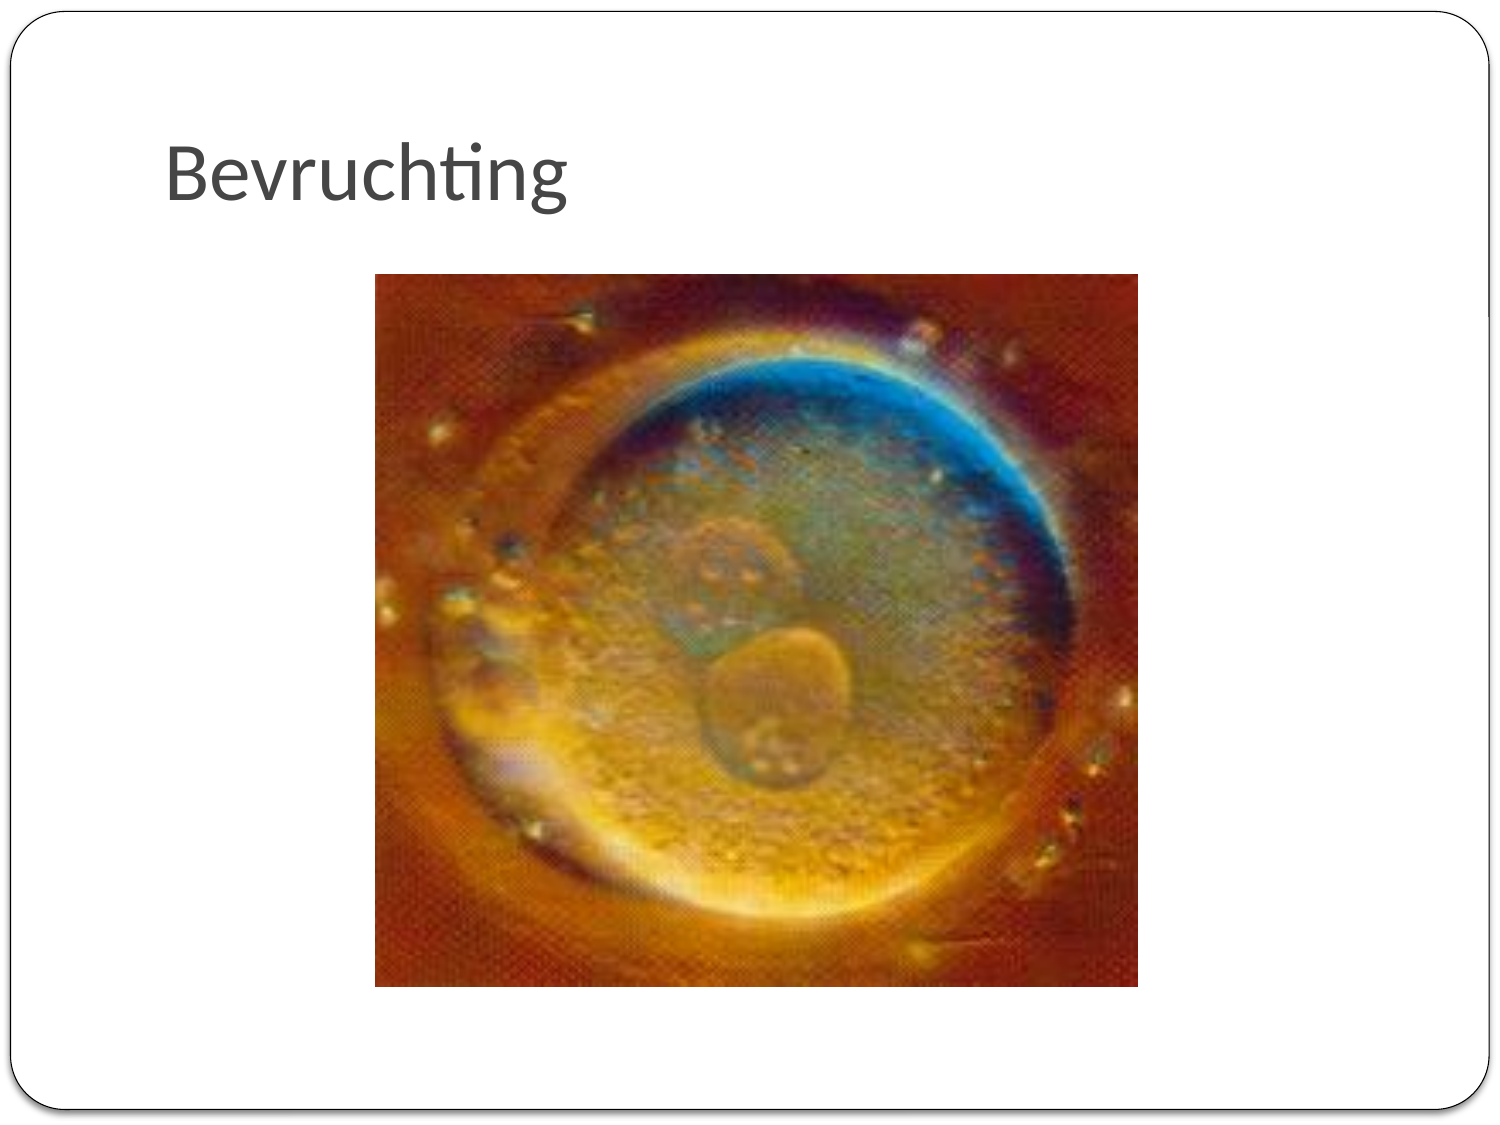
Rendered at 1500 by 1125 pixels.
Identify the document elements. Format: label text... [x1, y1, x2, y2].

title Bevruchting [150, 45, 1425, 233]
picture [374, 274, 1138, 987]
